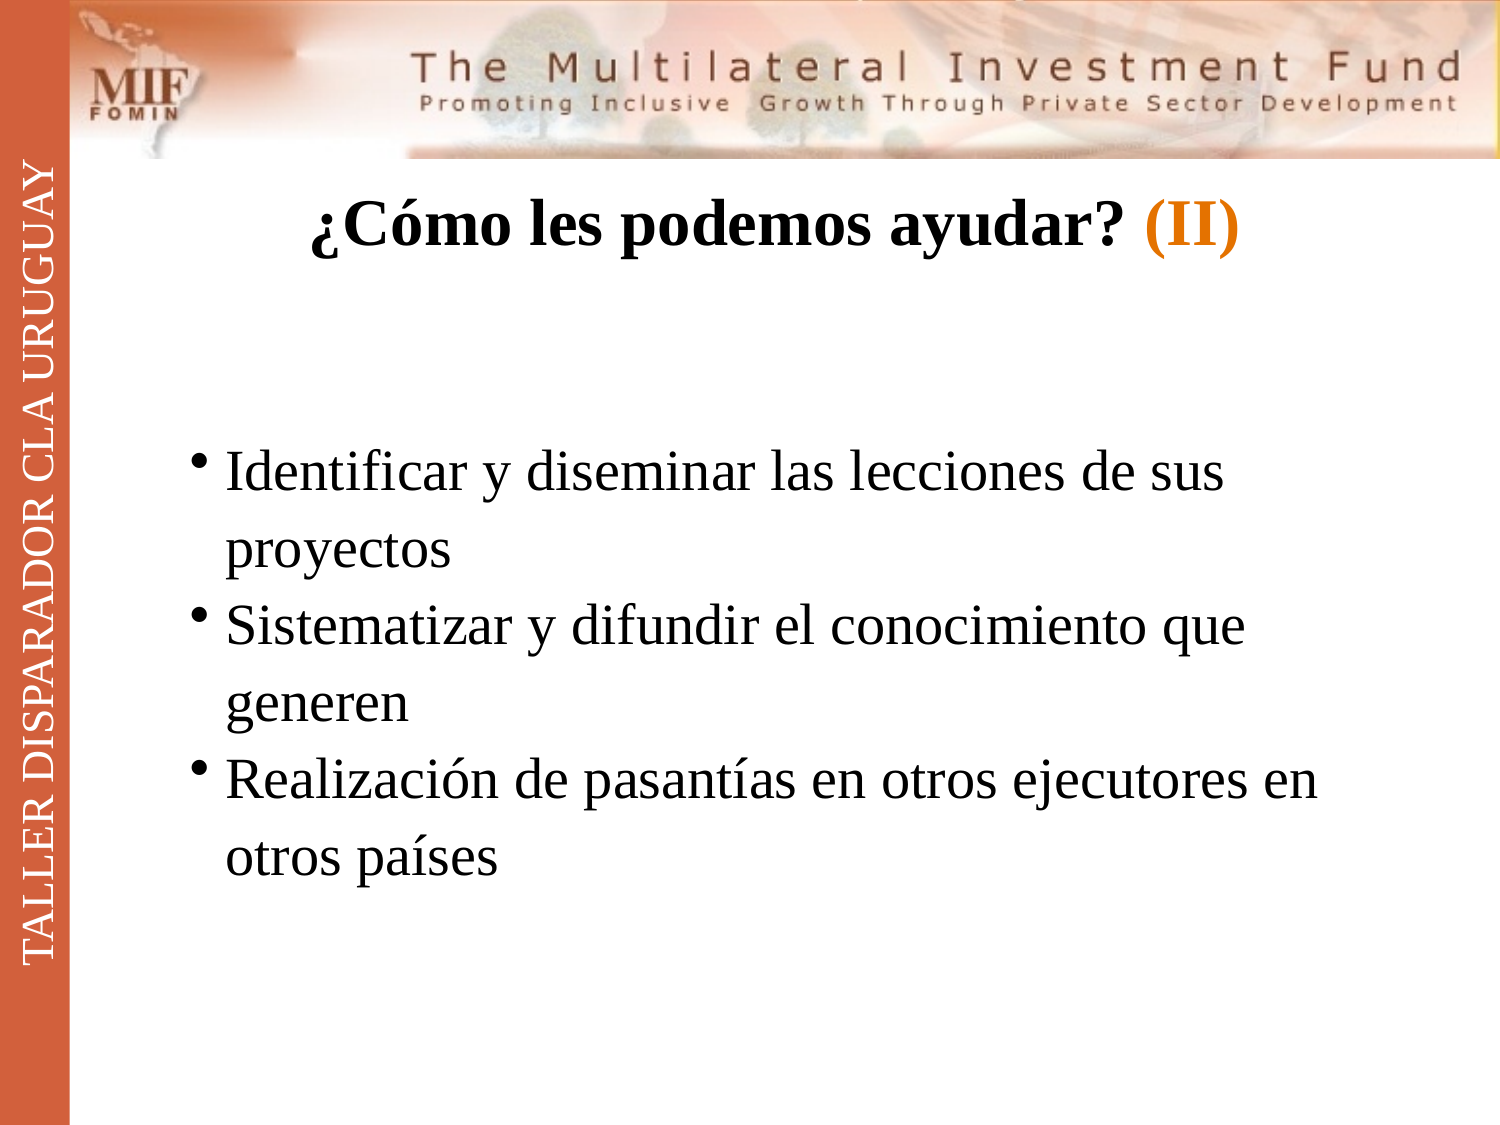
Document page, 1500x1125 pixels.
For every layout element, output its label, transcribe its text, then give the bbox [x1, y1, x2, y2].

picture [62, 0, 1500, 160]
text_box [112, 412, 1388, 1088]
text_box TALLER DISPARADOR CLA URUGUAY [0, 0, 70, 1125]
text_box Identificar y diseminar las lecciones de sus proyectos Sistematizar y difundir el conocimiento que generen Realización de pasantías en otros ejecutores en otros países [174, 274, 1450, 1038]
text_box ¿Cómo les podemos ayudar? (II) [174, 174, 1375, 263]
